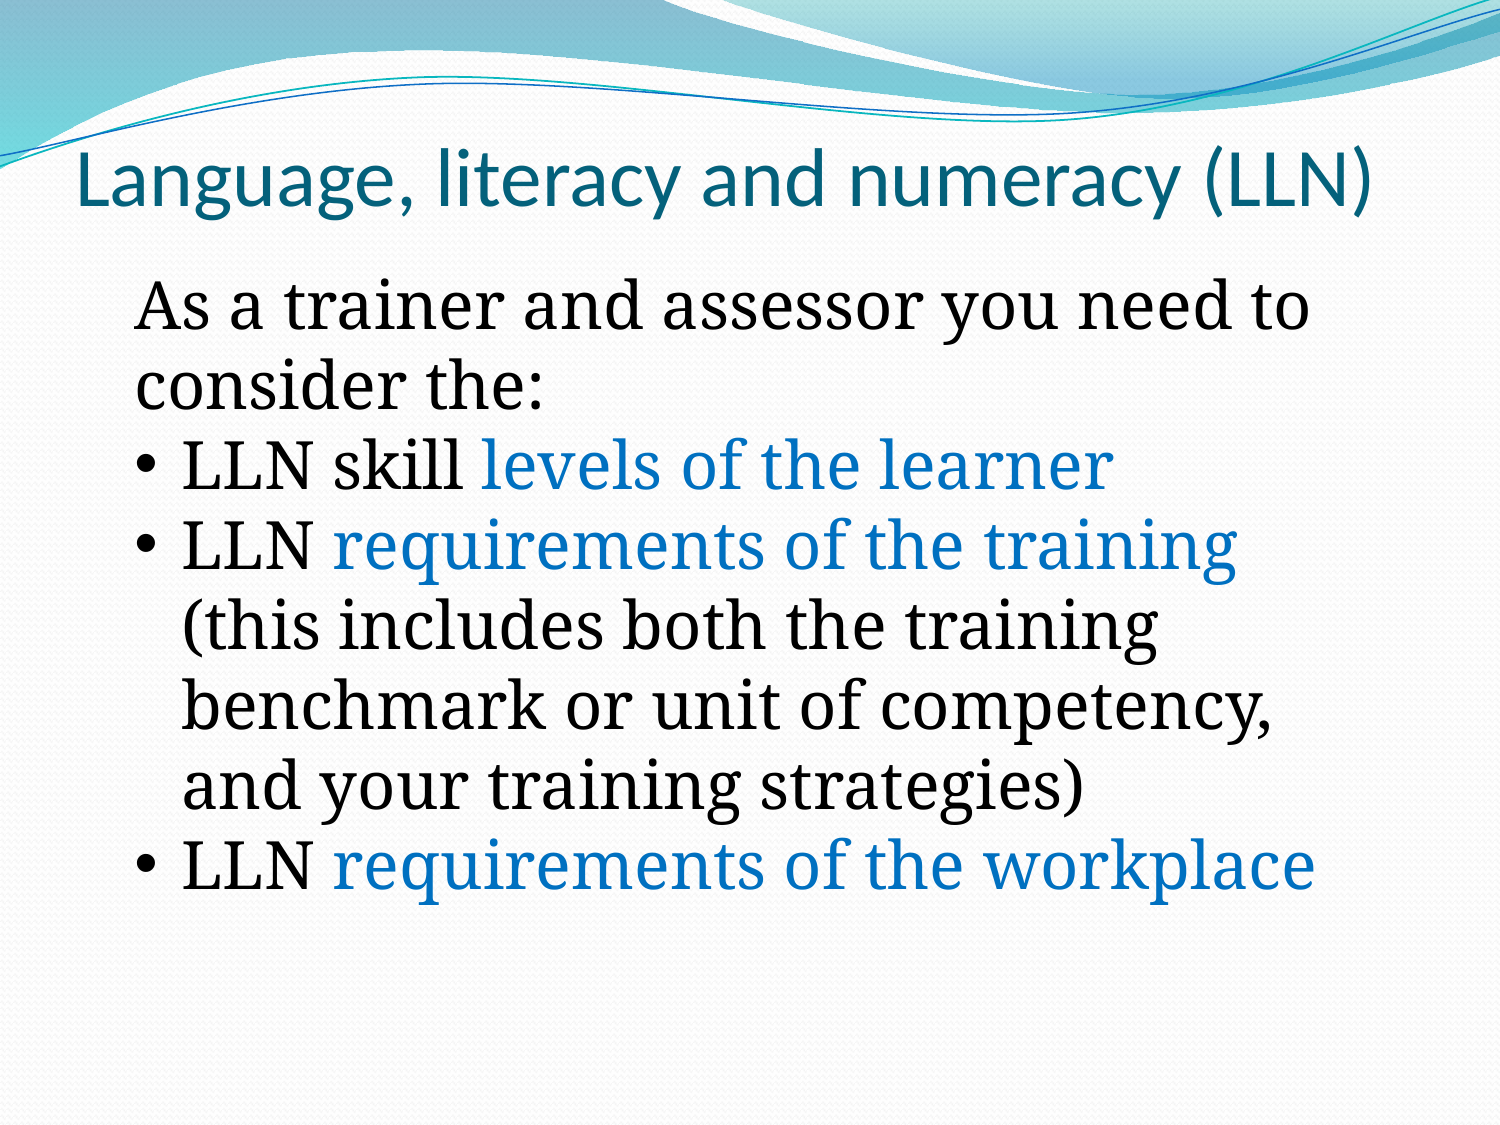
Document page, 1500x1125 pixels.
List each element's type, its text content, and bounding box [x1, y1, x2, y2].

title Language, literacy and numeracy (LLN) [75, 115, 1425, 303]
text_box As a trainer and assessor you need to consider the: LLN skill levels of the learner LLN requirements of the training (this includes both the training benchmark or unit of competency, and your training strategies) LLN requirements of the workplace [119, 255, 1396, 910]
